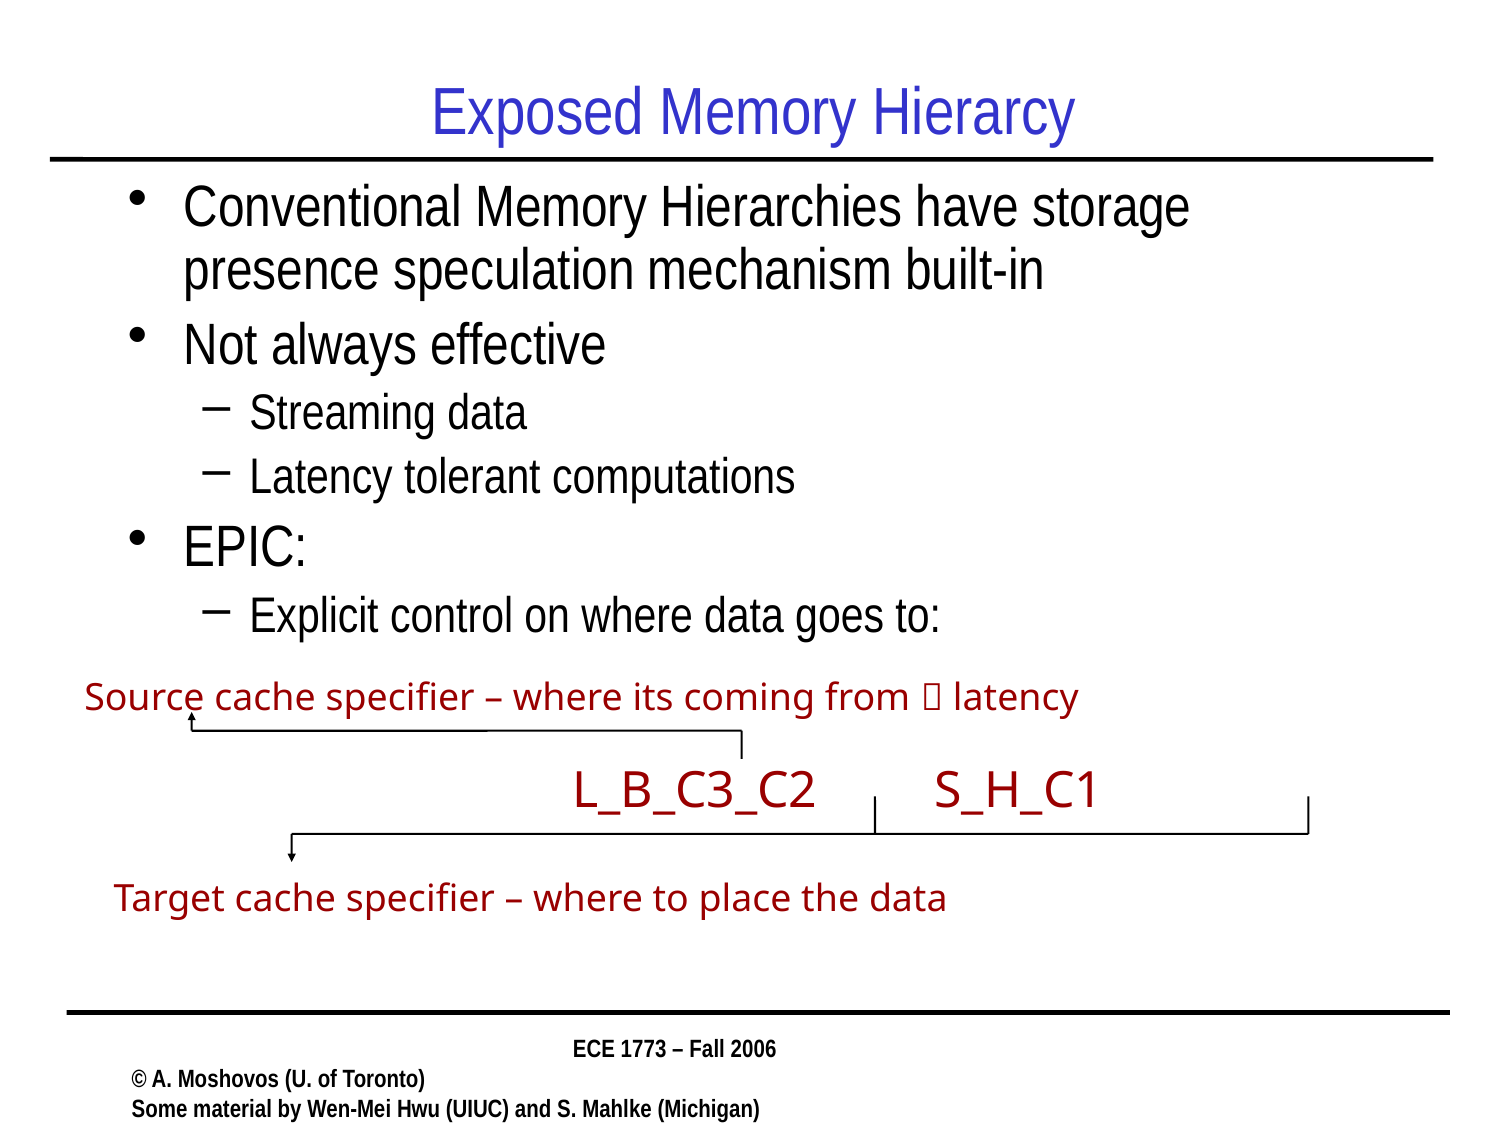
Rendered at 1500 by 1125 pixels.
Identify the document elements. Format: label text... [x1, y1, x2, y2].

list Conventional Memory Hierarchies have storage presence speculation mechanism built-in Not always effective Streaming data Latency tolerant computations EPIC: Explicit control on where data goes to: Conventional: C1/C1 [112, 168, 1388, 1001]
text_box L_B_C3_C2 S_H_C1 [557, 749, 1119, 825]
text_box Target cache specifier – where to place the data [98, 866, 964, 927]
title Exposed Memory Hierarcy [116, 65, 1392, 151]
text_box [287, 833, 296, 862]
text_box [187, 711, 196, 731]
footer ECE 1773 – Fall 2006 © A. Moshovos (U. of Toronto) Some material by Wen-Mei Hwu (UIUC) and S. Mahlke (Michigan) [116, 1024, 1234, 1101]
text_box Source cache specifier – where its coming from  latency [69, 665, 1094, 725]
